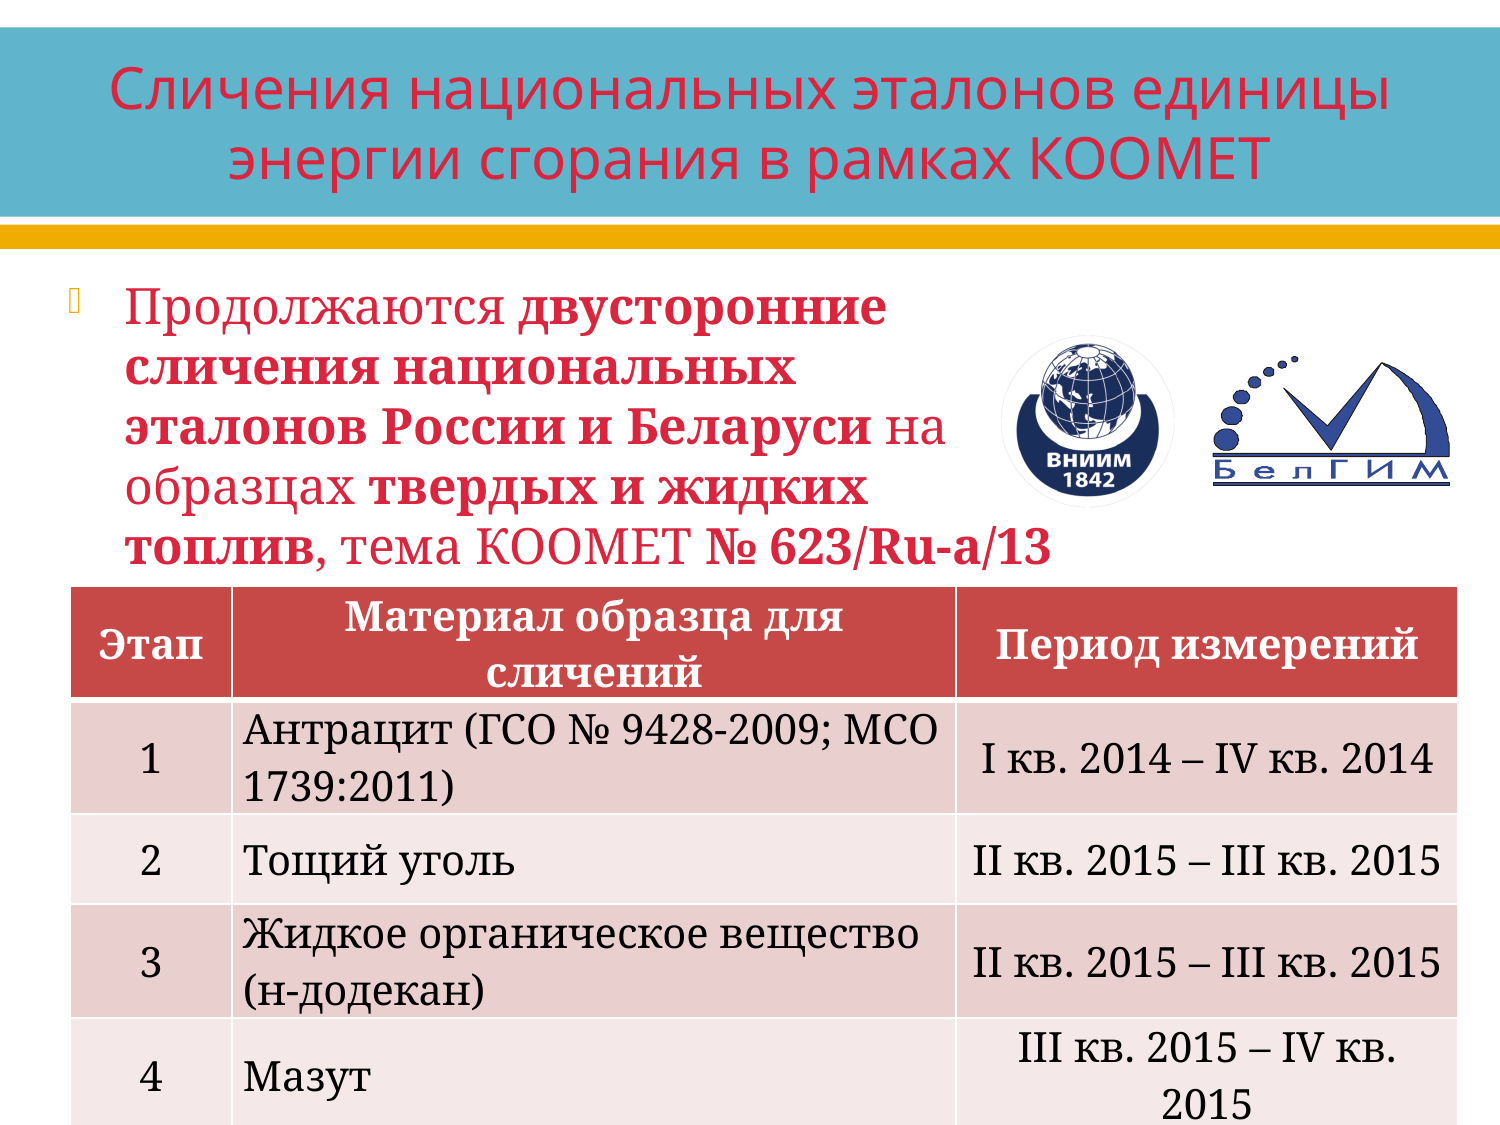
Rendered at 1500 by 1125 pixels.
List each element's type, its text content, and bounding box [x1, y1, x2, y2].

table_cell Тощий уголь [233, 815, 955, 903]
picture [997, 332, 1176, 509]
table_cell 1 [71, 703, 231, 813]
picture [1208, 352, 1454, 490]
list Продолжаются двусторонние сличения национальных эталонов России и Беларуси на образцах твердых и жидких топлив, тема КООМЕТ № 623/Ru-a/13 [53, 267, 1069, 627]
table_cell II кв. 2015 – III кв. 2015 [957, 815, 1457, 903]
table_cell 4 [71, 1019, 231, 1125]
table_cell Жидкое органическое вещество (н-додекан) [233, 905, 955, 1017]
table_cell 2 [71, 815, 231, 903]
table_header Этап [71, 587, 231, 697]
table_cell III кв. 2015 – IV кв. 2015 [957, 1019, 1457, 1125]
table_header Период измерений [957, 587, 1457, 697]
table_cell II кв. 2015 – III кв. 2015 [957, 905, 1457, 1017]
table_cell I кв. 2014 – IV кв. 2014 [957, 703, 1457, 813]
table_cell Мазут [233, 1019, 955, 1125]
table_cell 3 [71, 905, 231, 1017]
table_header Материал образца для сличений [233, 587, 955, 697]
title Сличения национальных эталонов единицы энергии сгорания в рамках КООМЕТ [75, 29, 1425, 213]
table_cell Антрацит (ГСО № 9428-2009; МСО 1739:2011) [233, 703, 955, 813]
